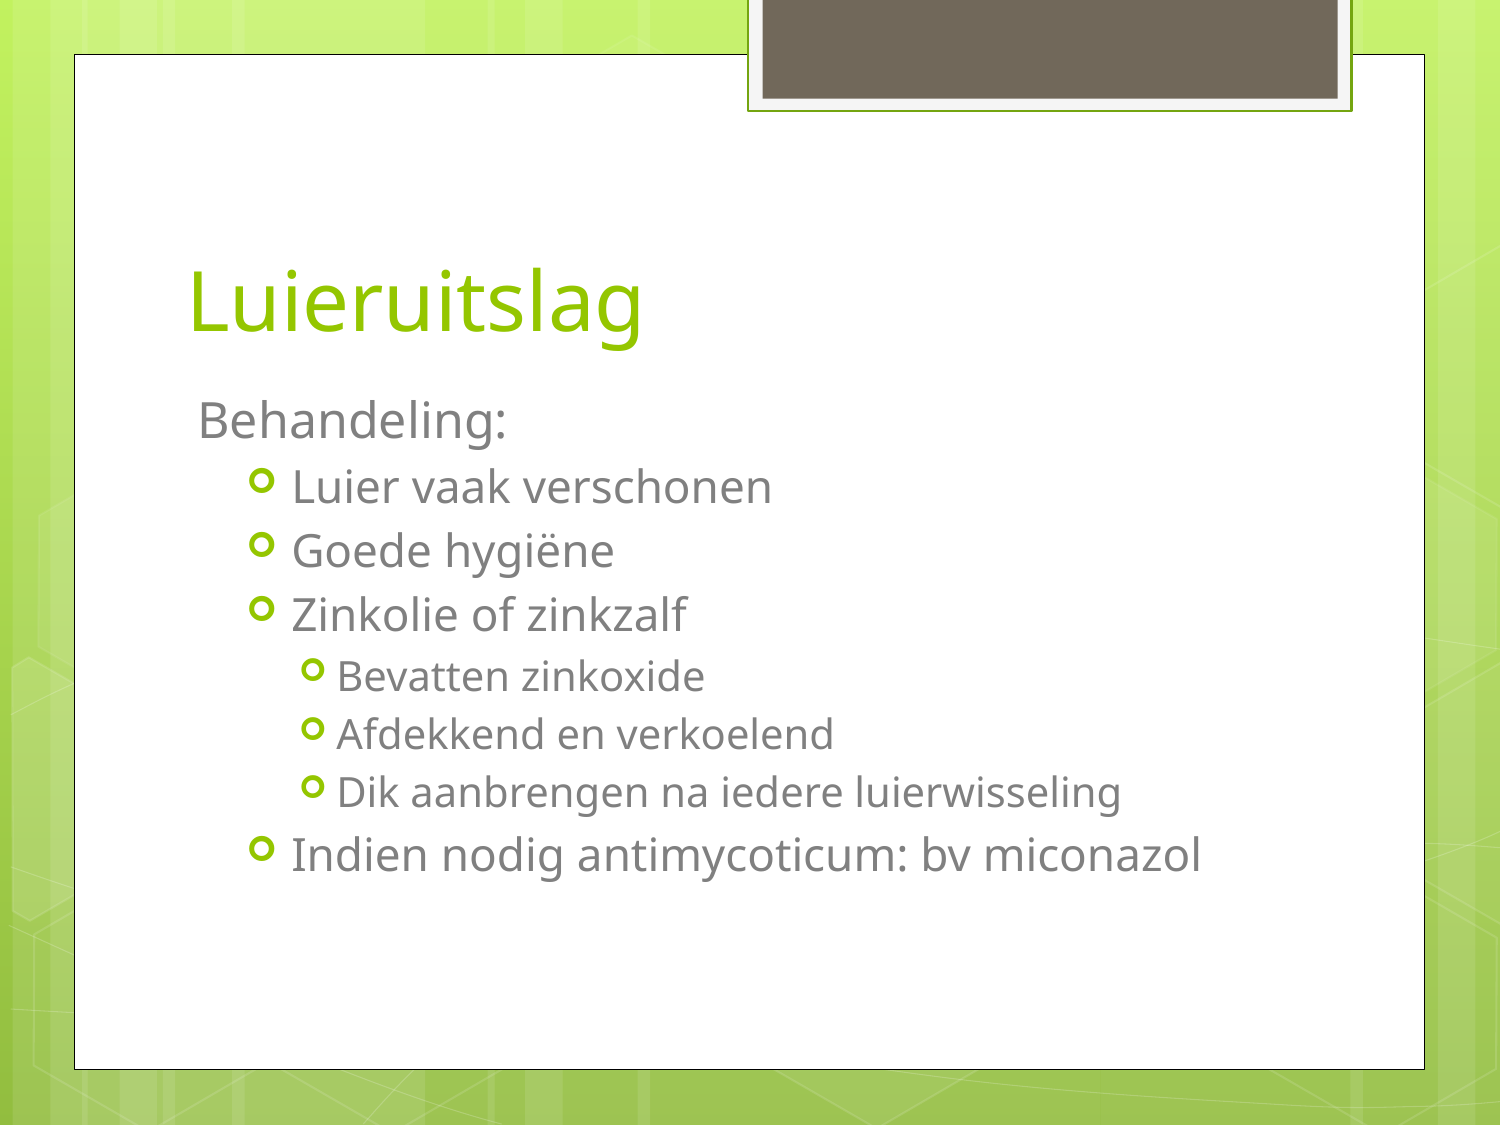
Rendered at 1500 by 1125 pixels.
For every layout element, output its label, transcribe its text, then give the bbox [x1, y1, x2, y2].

list Behandeling: Luier vaak verschonen Goede hygiëne Zinkolie of zinkzalf Bevatten zinkoxide Afdekkend en verkoelend Dik aanbrengen na iedere luierwisseling Indien nodig antimycoticum: bv miconazol [171, 381, 1283, 957]
title Luieruitslag [171, 168, 1324, 357]
